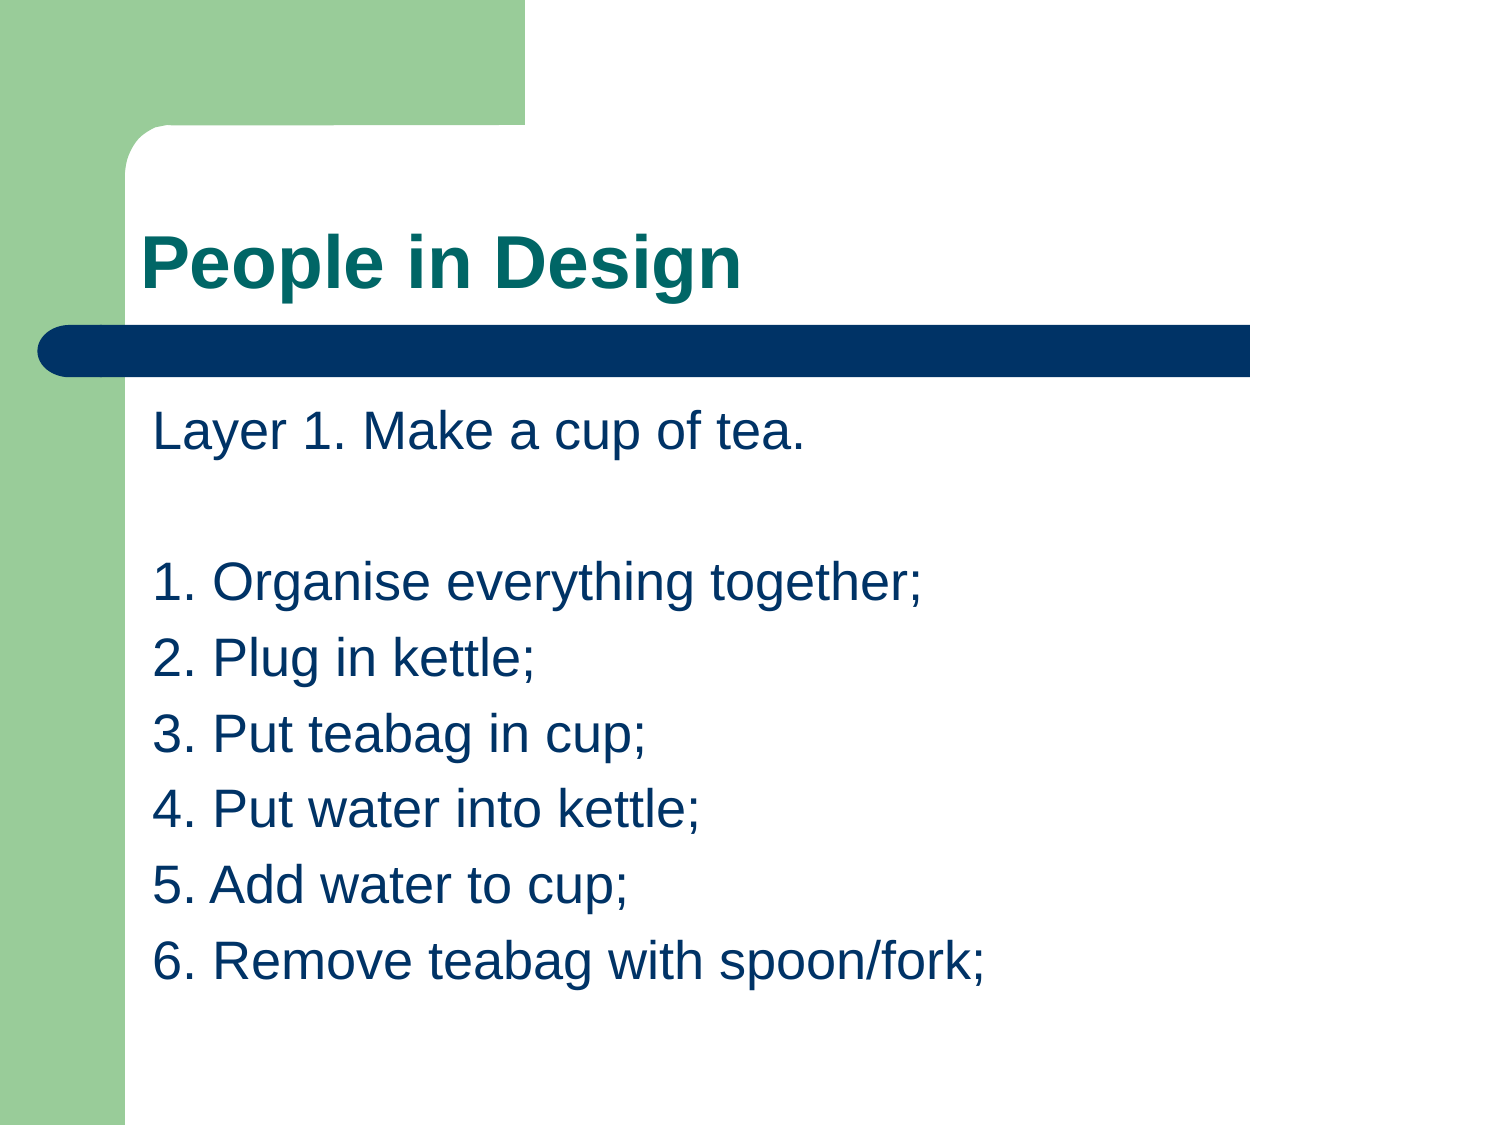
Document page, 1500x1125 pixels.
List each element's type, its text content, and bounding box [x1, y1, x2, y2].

title People in Design [124, 124, 1426, 313]
list Layer 1. Make a cup of tea. 1. Organise everything together; 2. Plug in kettle; 3. Put teabag in cup; 4. Put water into kettle; 5. Add water to cup; 6. Remove teabag with spoon/fork; [137, 387, 1400, 999]
